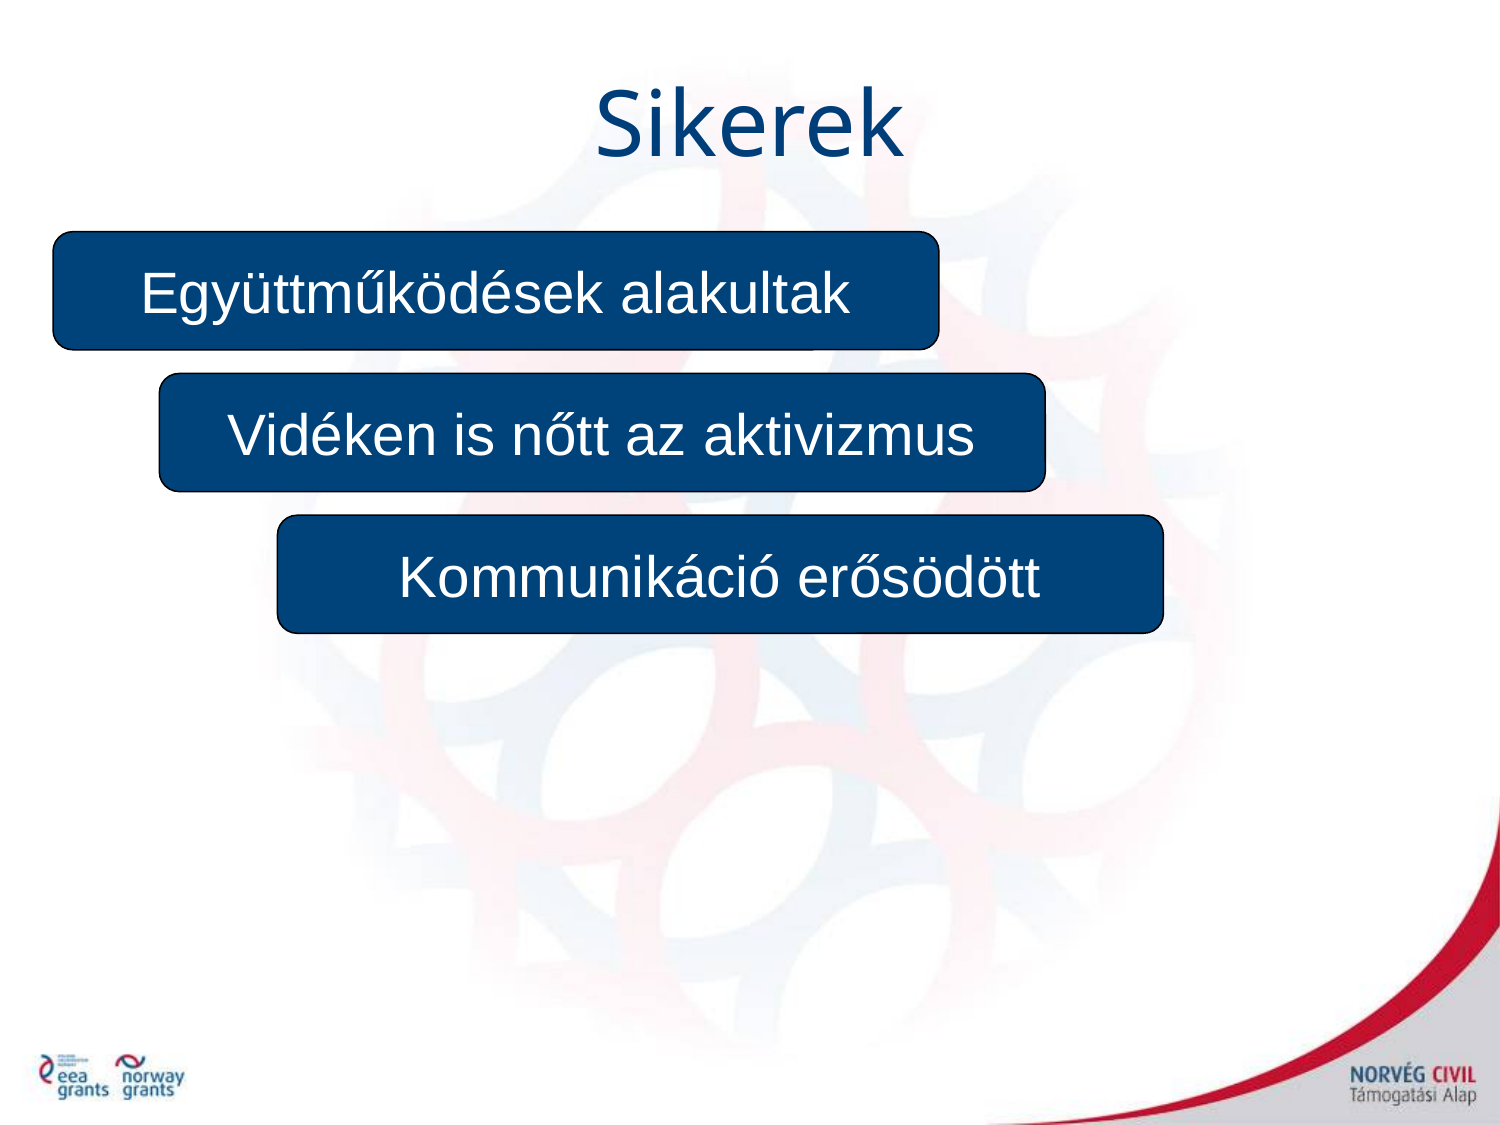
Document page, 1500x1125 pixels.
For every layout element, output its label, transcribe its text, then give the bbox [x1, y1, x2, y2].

text_box Vidéken is nőtt az aktivizmus [159, 373, 1046, 492]
text_box Kommunikáció erősödött [277, 515, 1164, 634]
picture [0, 0, 1500, 1125]
text_box Sikerek [41, 31, 1459, 209]
text_box Együttműködések alakultak [53, 231, 939, 350]
